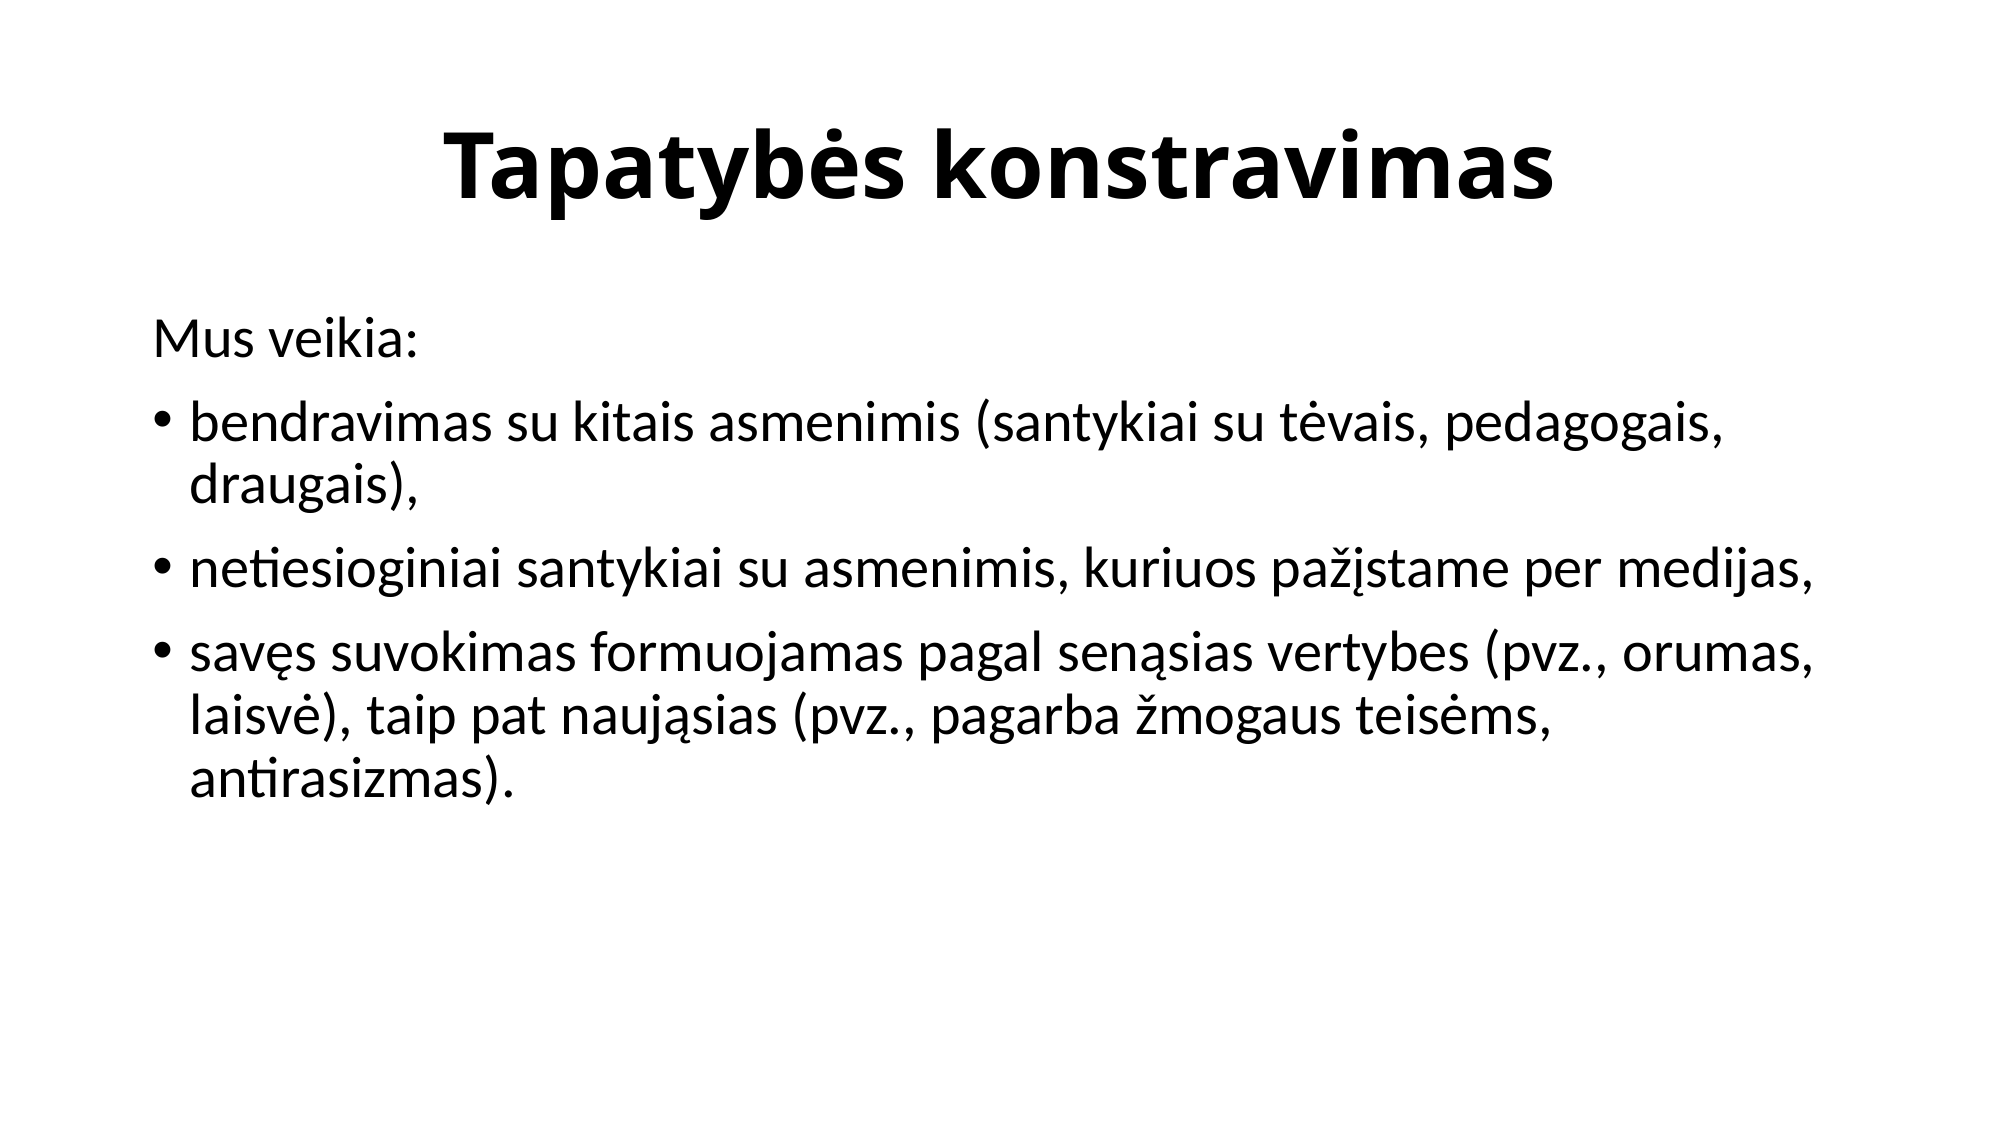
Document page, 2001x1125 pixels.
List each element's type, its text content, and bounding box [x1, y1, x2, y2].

title Tapatybės konstravimas [137, 59, 1863, 278]
list Mus veikia: bendravimas su kitais asmenimis (santykiai su tėvais, pedagogais, draugais), netiesioginiai santykiai su asmenimis, kuriuos pažįstame per medijas, savęs suvokimas formuojamas pagal senąsias vertybes (pvz., orumas, laisvė), taip pat naująsias (pvz., pagarba žmogaus teisėms, antirasizmas). [137, 299, 1863, 1014]
